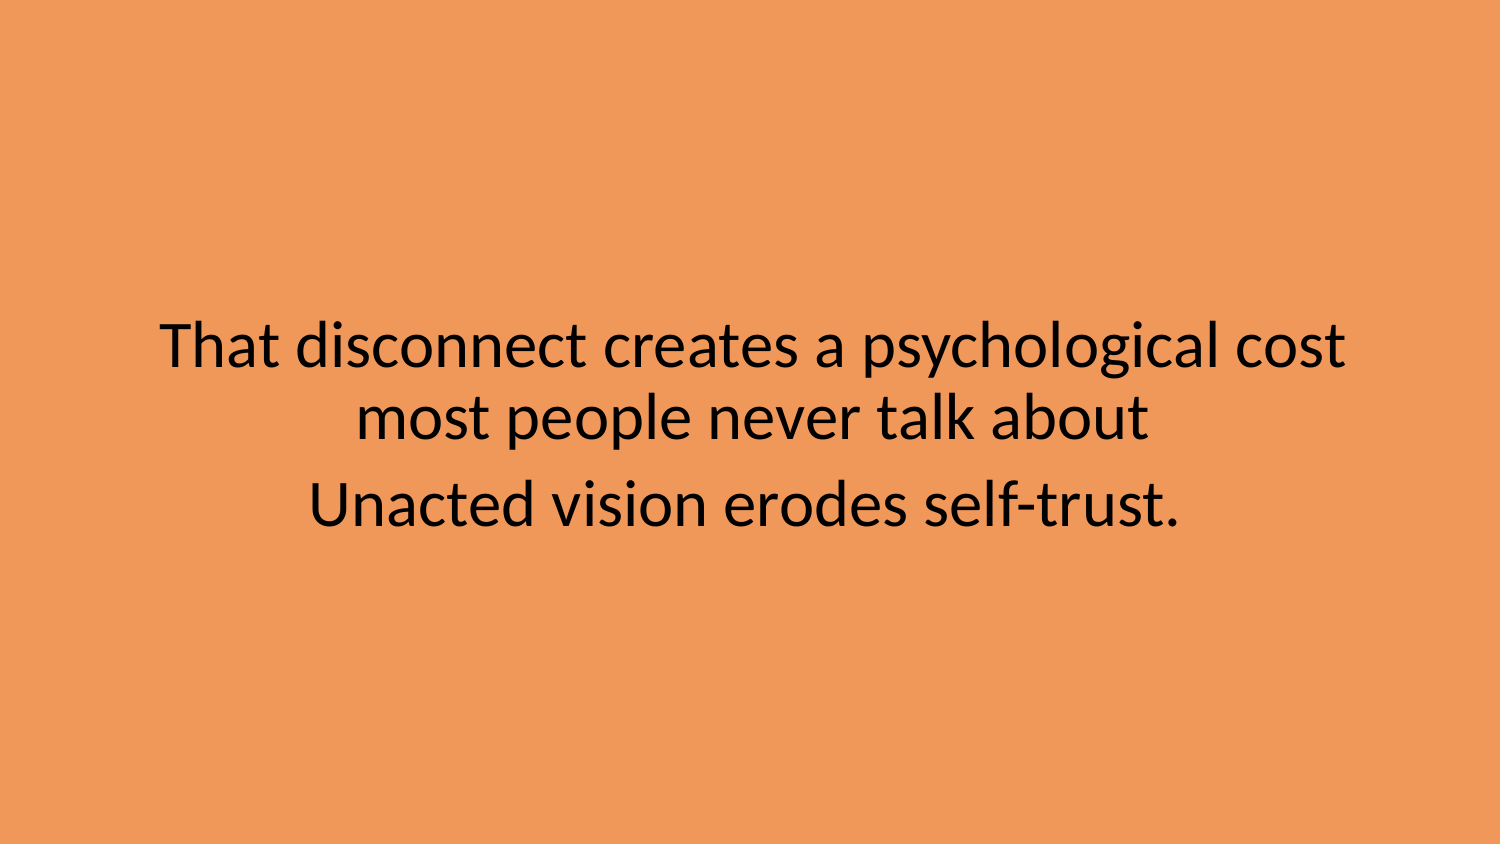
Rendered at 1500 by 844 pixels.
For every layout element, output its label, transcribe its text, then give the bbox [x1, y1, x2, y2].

list That disconnect creates a psychological cost most people never talk about Unacted vision erodes self-trust. [82, 302, 1424, 444]
